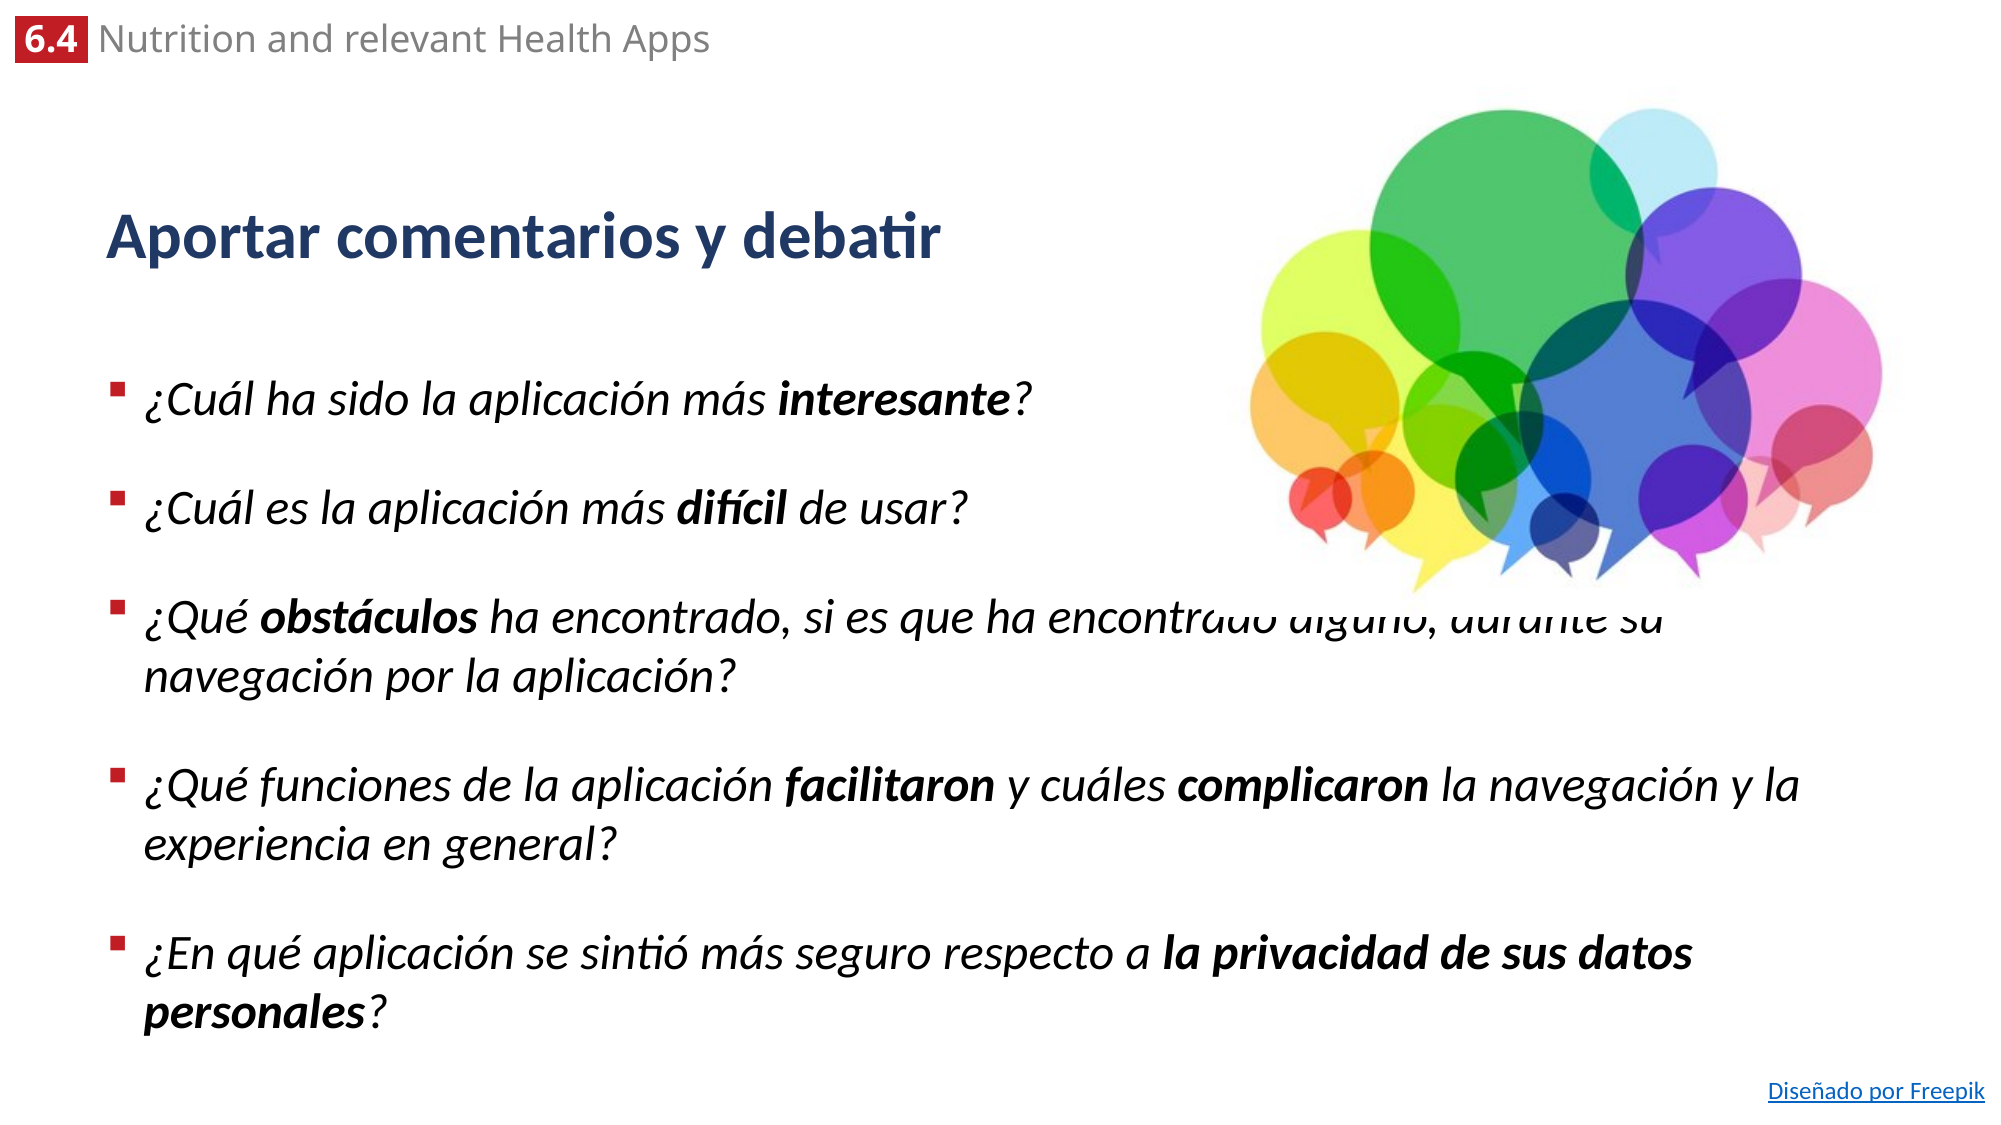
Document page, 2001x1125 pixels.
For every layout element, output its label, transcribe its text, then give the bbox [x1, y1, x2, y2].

list ¿Cuál ha sido la aplicación más interesante? ¿Cuál es la aplicación más difícil de usar? ¿Qué obstáculos ha encontrado, si es que ha encontrado alguno, durante su navegación por la aplicación? ¿Qué funciones de la aplicación facilitaron y cuáles complicaron la navegación y la experiencia en general? ¿En qué aplicación se sintió más seguro respecto a la privacidad de sus datos personales? [91, 358, 1906, 1051]
text_box Diseñado por Freepik [989, 1066, 2000, 1112]
picture [1214, 84, 1906, 617]
title Aportar comentarios y debatir [91, 177, 1214, 297]
